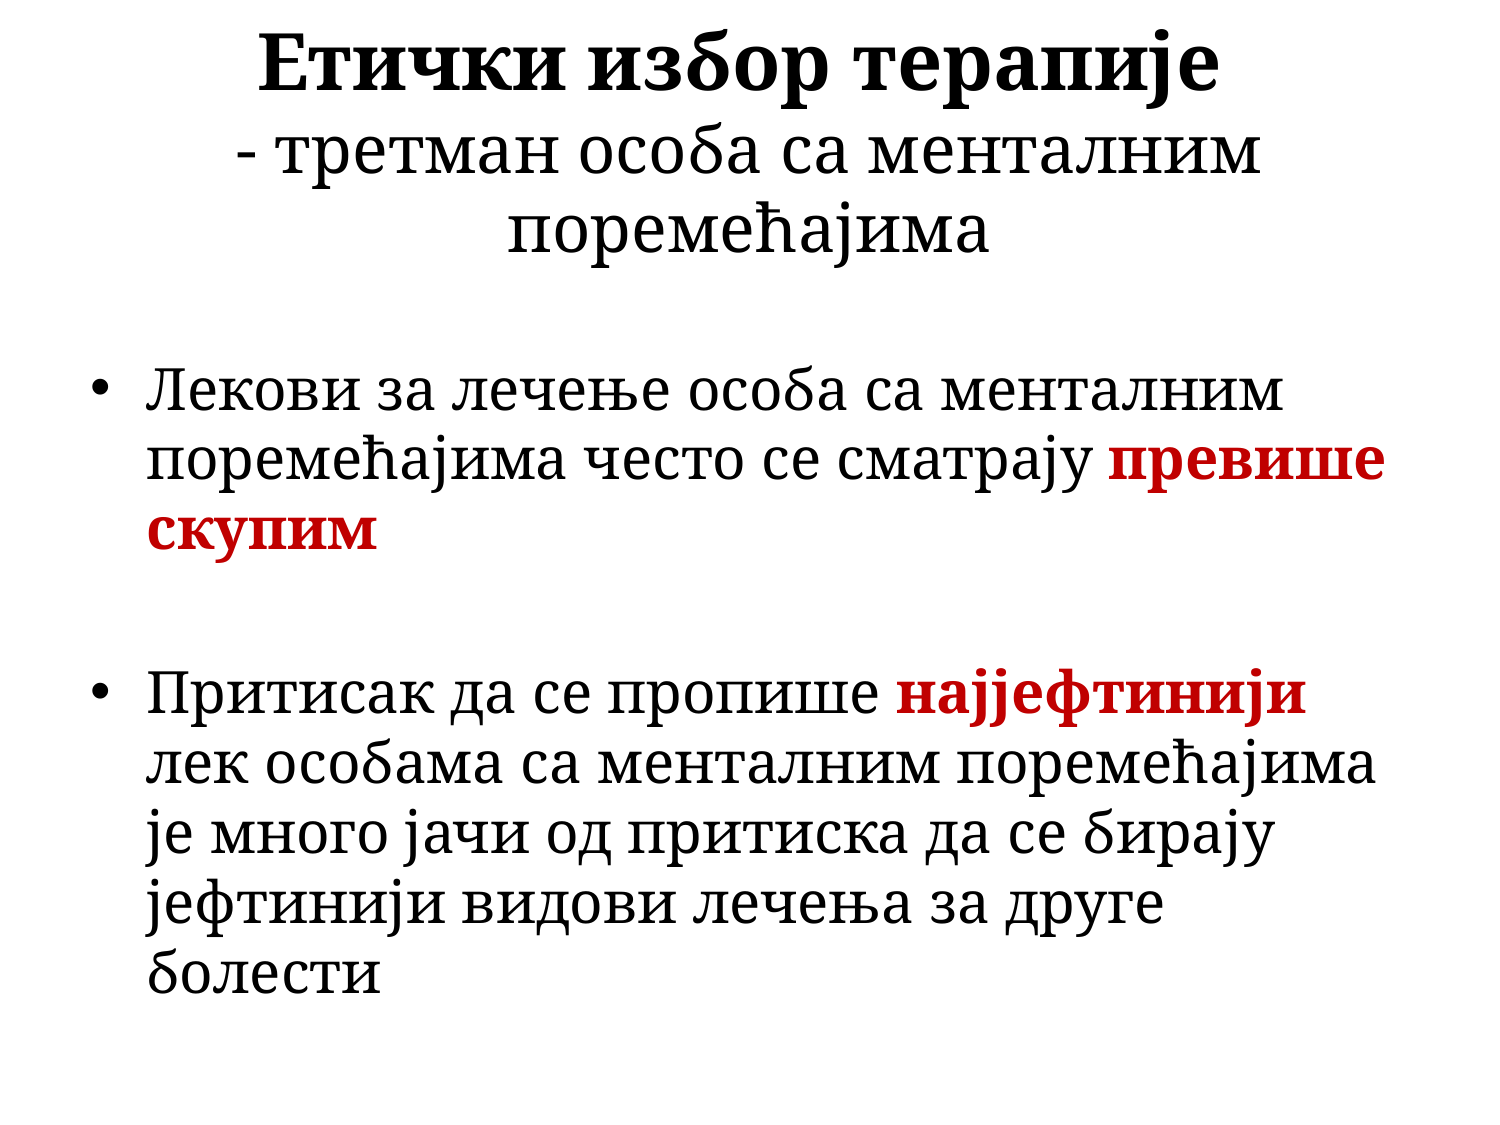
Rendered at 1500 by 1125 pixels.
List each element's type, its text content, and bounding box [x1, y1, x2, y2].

list Лекови за лечење особа са менталним поремећајима често се сматрају превише скупим Притисак да се пропише најјефтинији лек особама са менталним поремећајима је много јачи од притиска да се бирају јефтинији видови лечења за друге болести [74, 262, 1426, 1006]
title Етички избор терапије - третман особа са менталним поремећајима [74, 44, 1426, 233]
